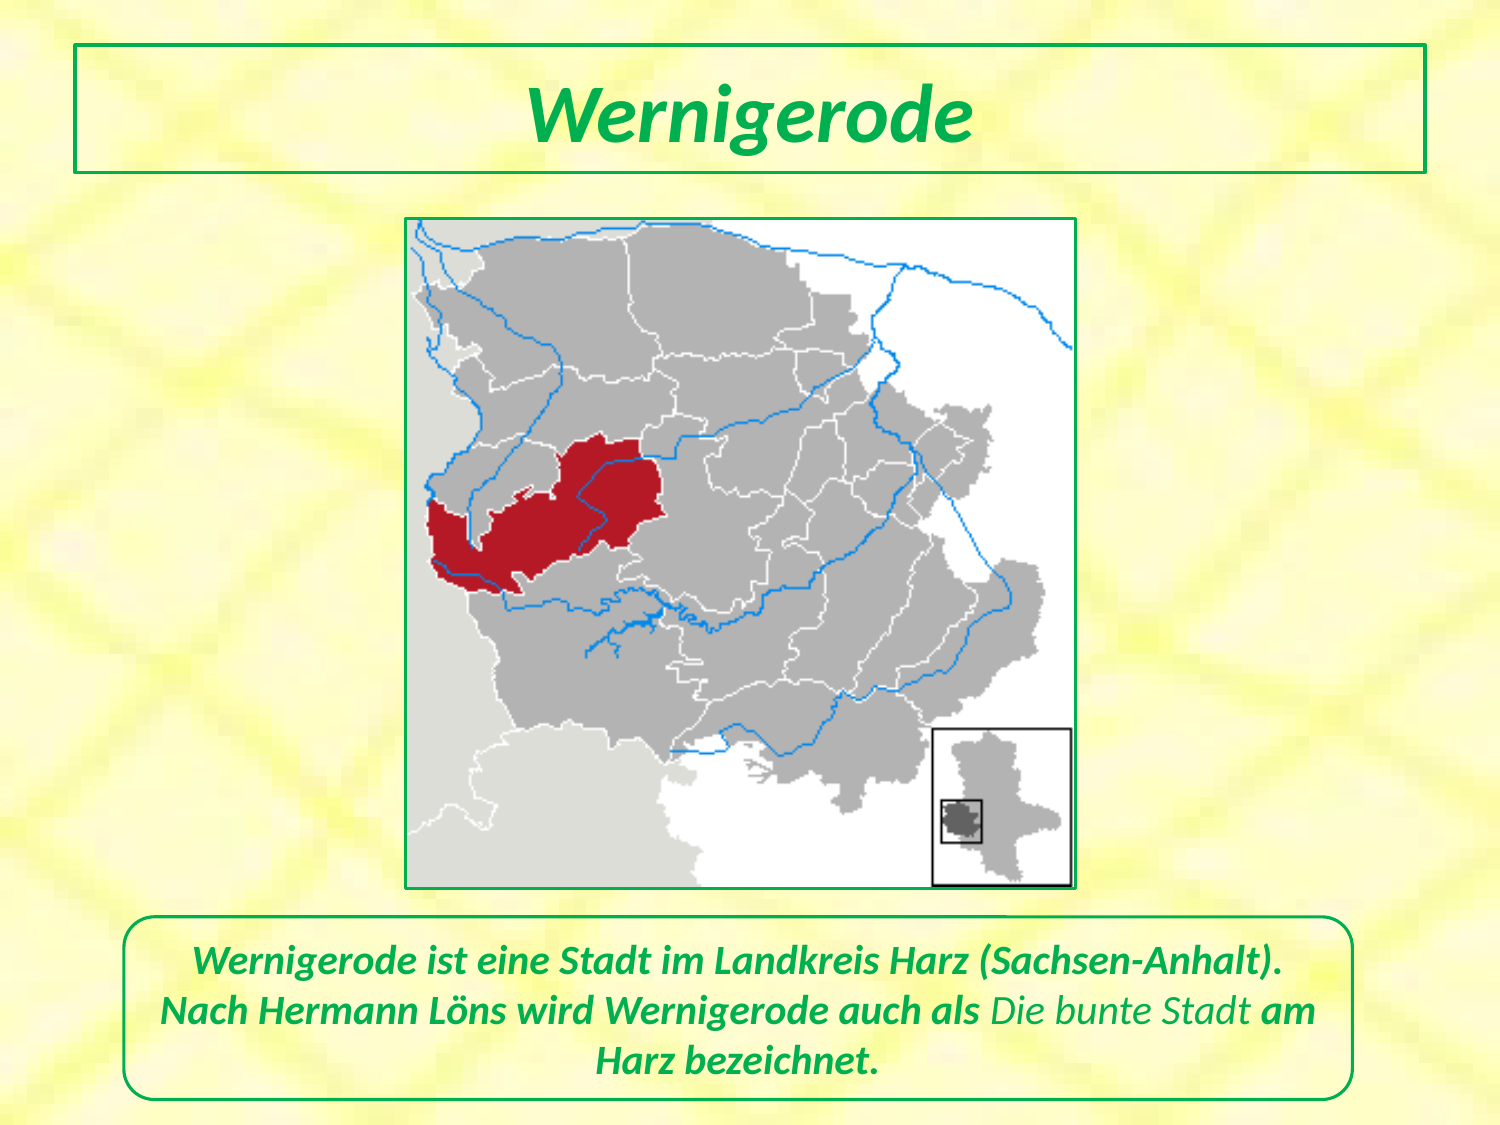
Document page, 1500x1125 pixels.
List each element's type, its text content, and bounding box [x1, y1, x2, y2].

picture [0, 0, 1500, 1125]
text_box Wernigerode ist eine Stadt im Landkreis Harz (Sachsen-Anhalt). Nach Hermann Löns wird Wernigerode auch als Die bunte Stadt am Harz bezeichnet. [123, 916, 1353, 1100]
title Wernigerode [75, 45, 1425, 173]
